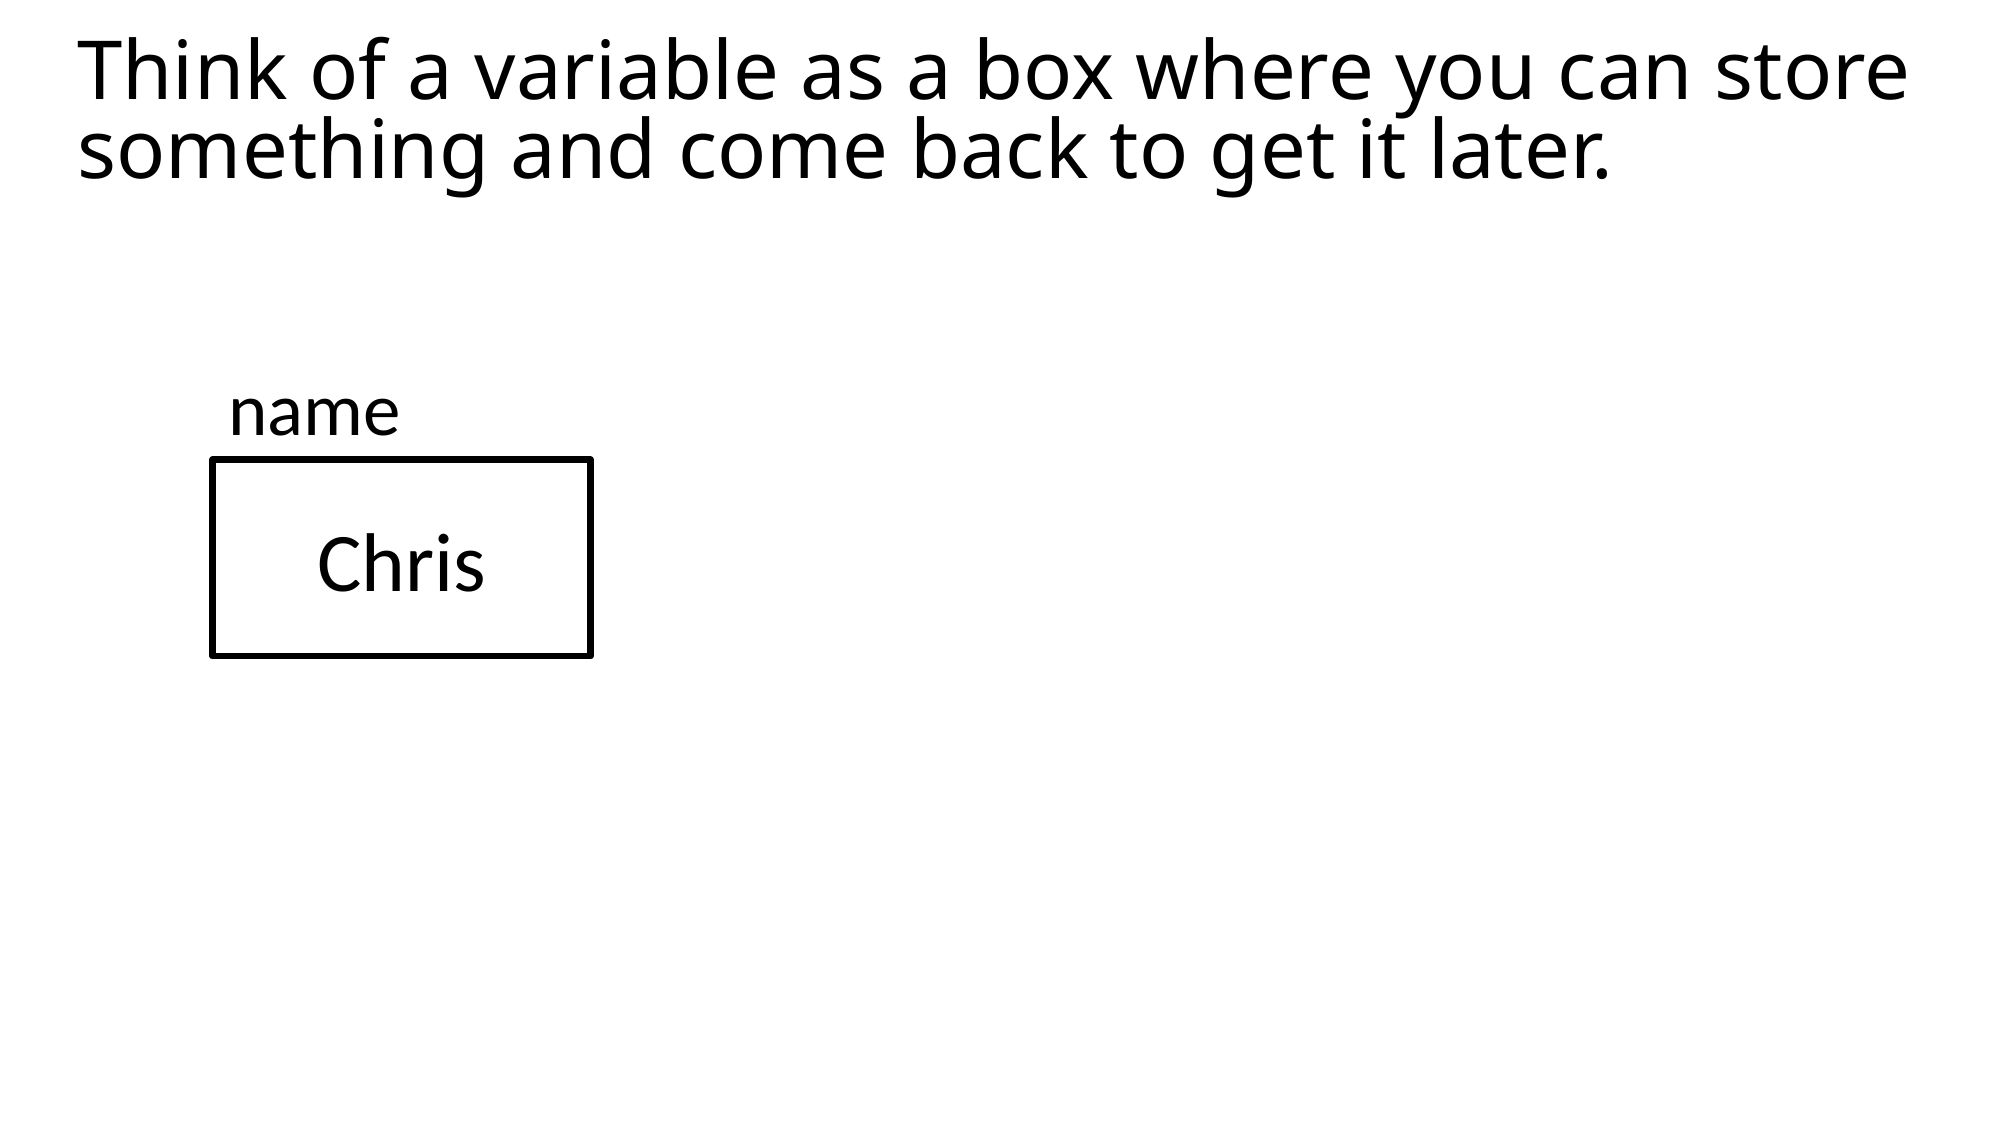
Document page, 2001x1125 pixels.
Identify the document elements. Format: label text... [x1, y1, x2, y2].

text_box Chris [210, 457, 593, 658]
text_box name [213, 353, 416, 459]
title Think of a variable as a box where you can store something and come back to get it later. [62, 29, 1953, 205]
